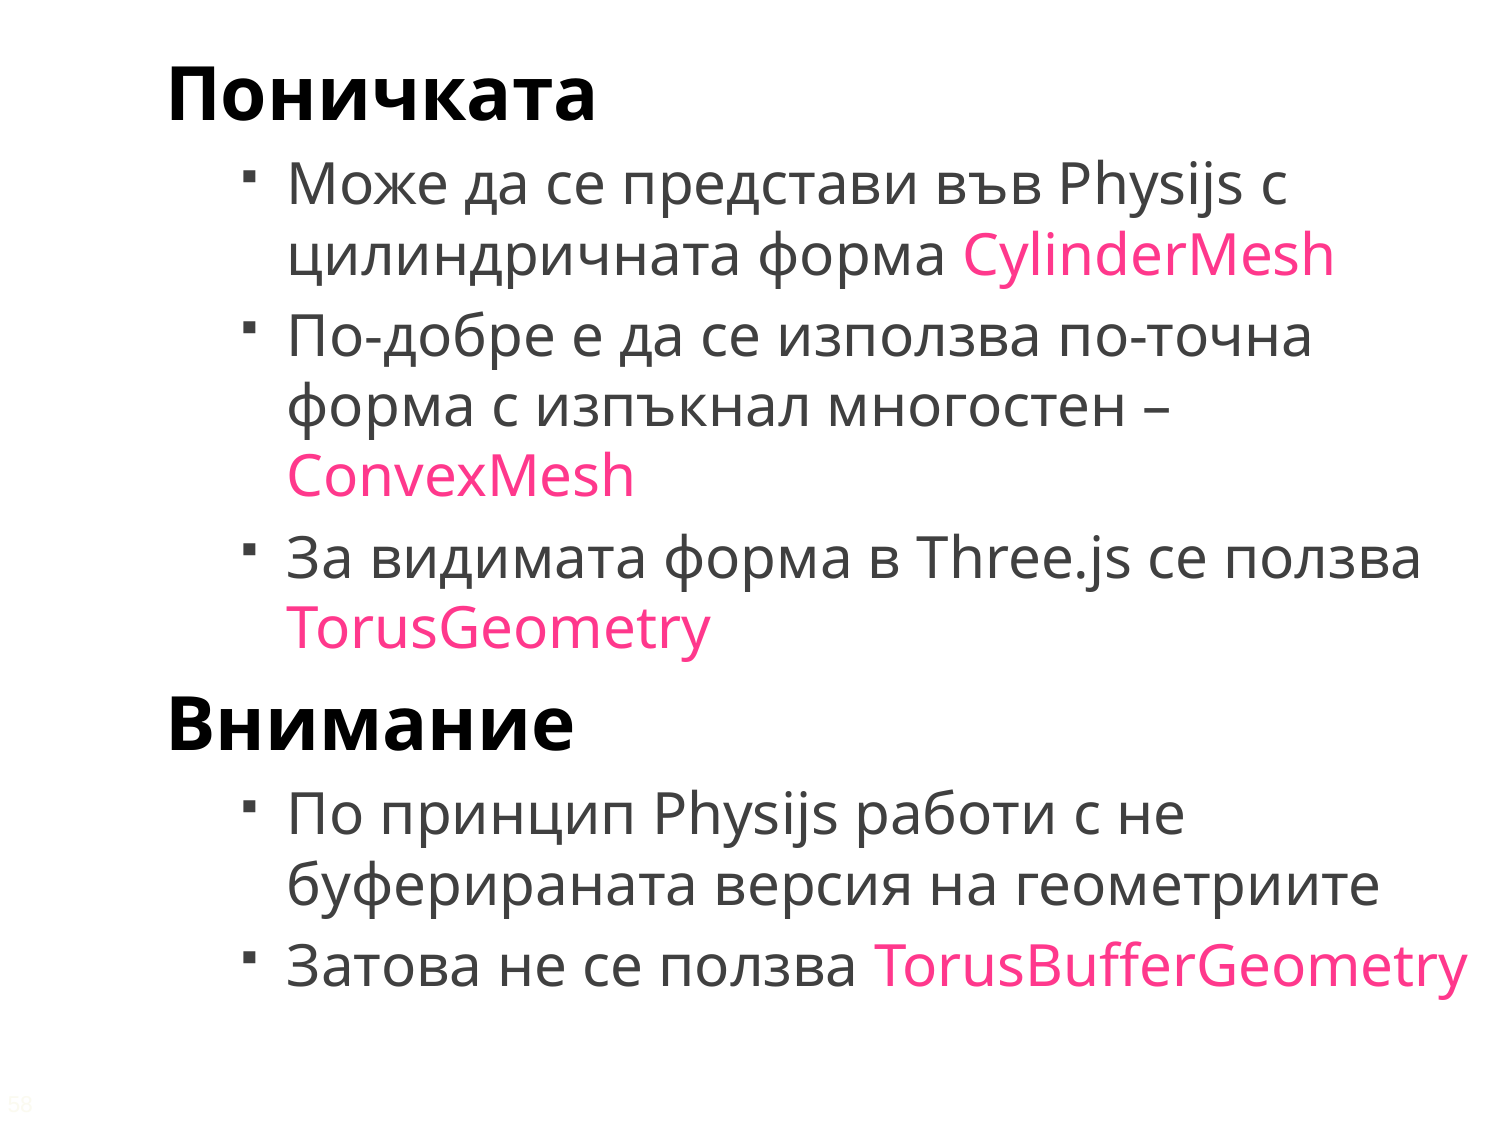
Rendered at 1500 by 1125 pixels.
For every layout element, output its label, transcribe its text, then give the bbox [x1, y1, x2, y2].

list Поничката Може да се представи във Physijs с цилиндричната форма CylinderMesh По-добре е да се използва по-точна форма с изпъкнал многостен – ConvexMesh За видимата форма в Three.js се ползва TorusGeometry Внимание По принцип Physijs работи с не буферираната версия на геометриите Затова не се ползва TorusBufferGeometry [150, 37, 1488, 1113]
